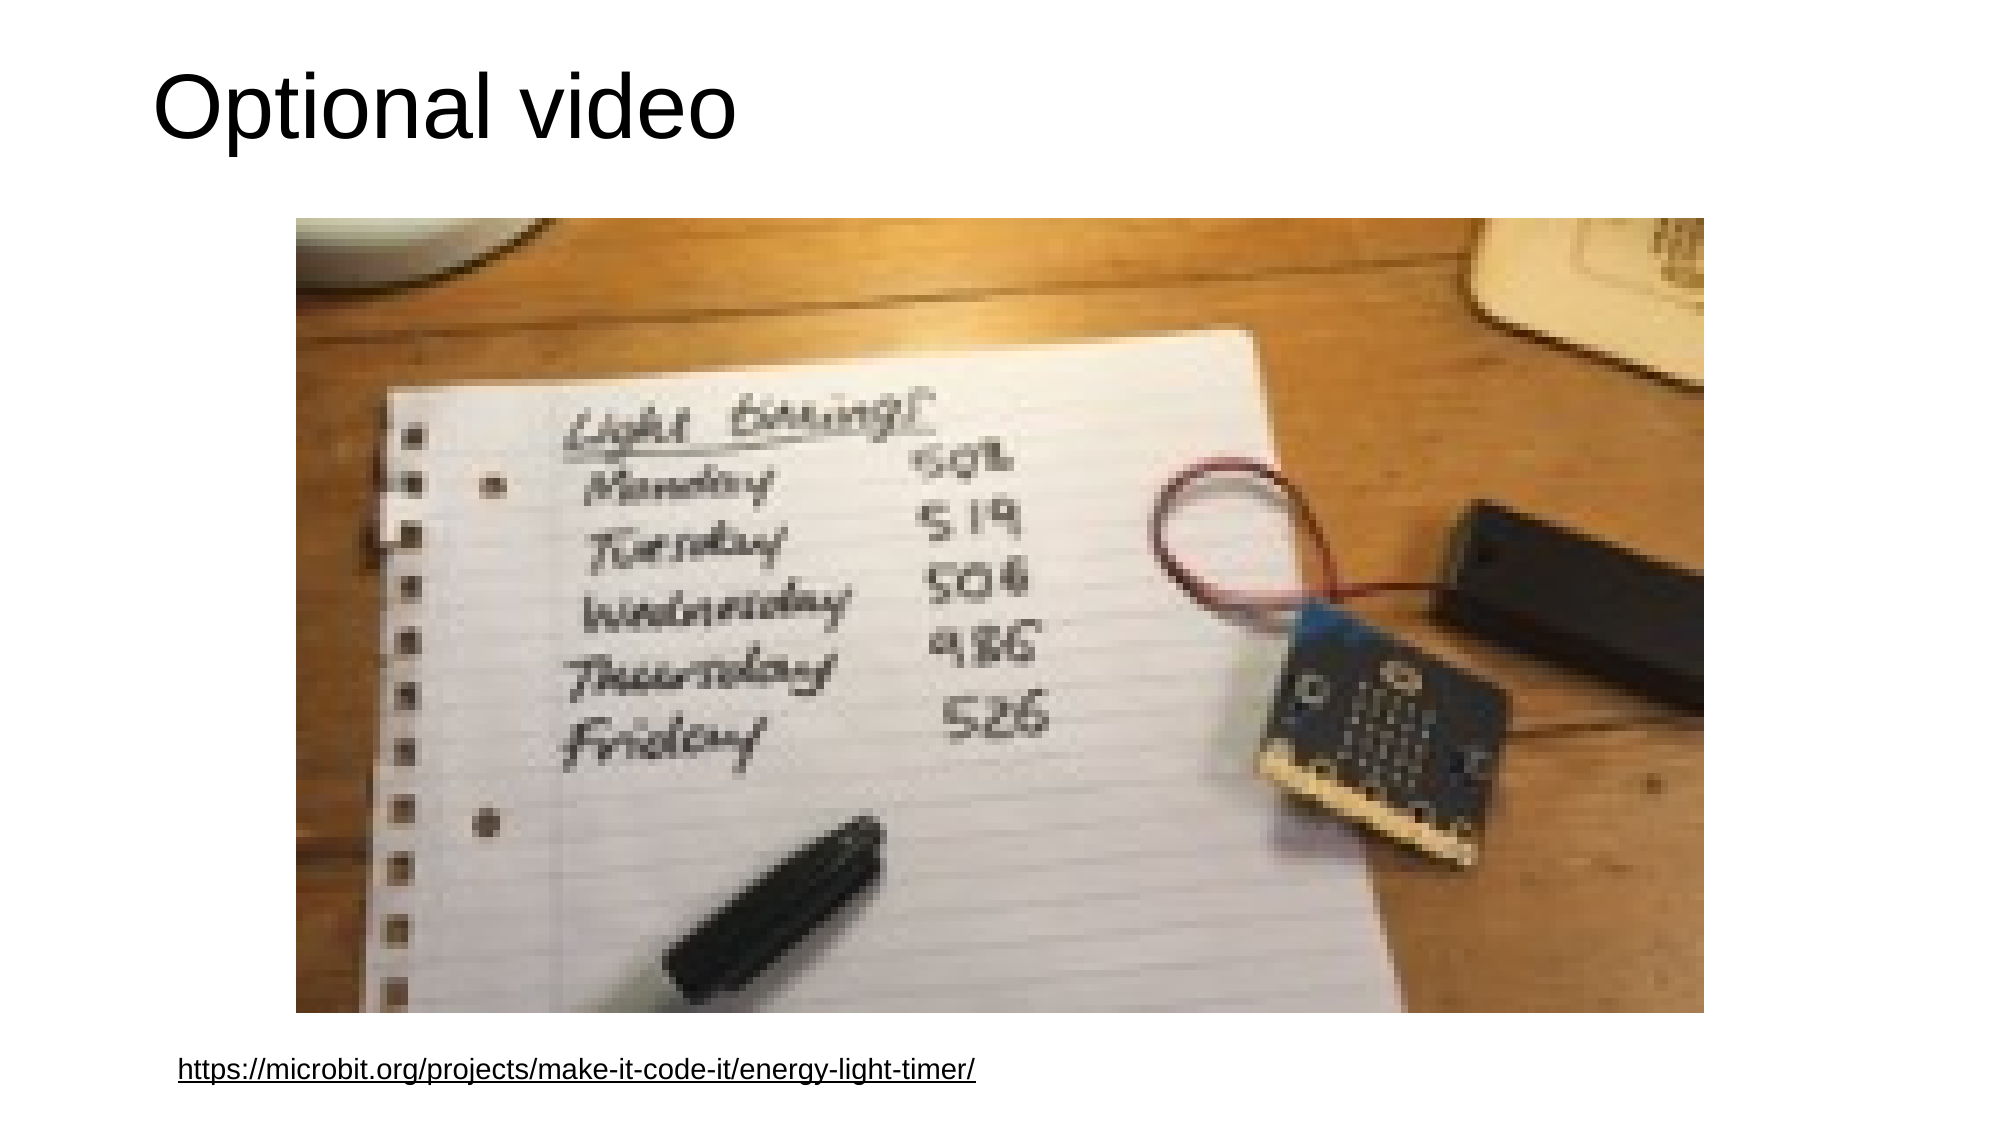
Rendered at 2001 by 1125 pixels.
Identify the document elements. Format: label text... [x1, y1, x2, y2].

title Optional video [137, 0, 1863, 218]
text_box https://microbit.org/projects/make-it-code-it/energy-light-timer/ [162, 1043, 1000, 1093]
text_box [295, 217, 1705, 1014]
